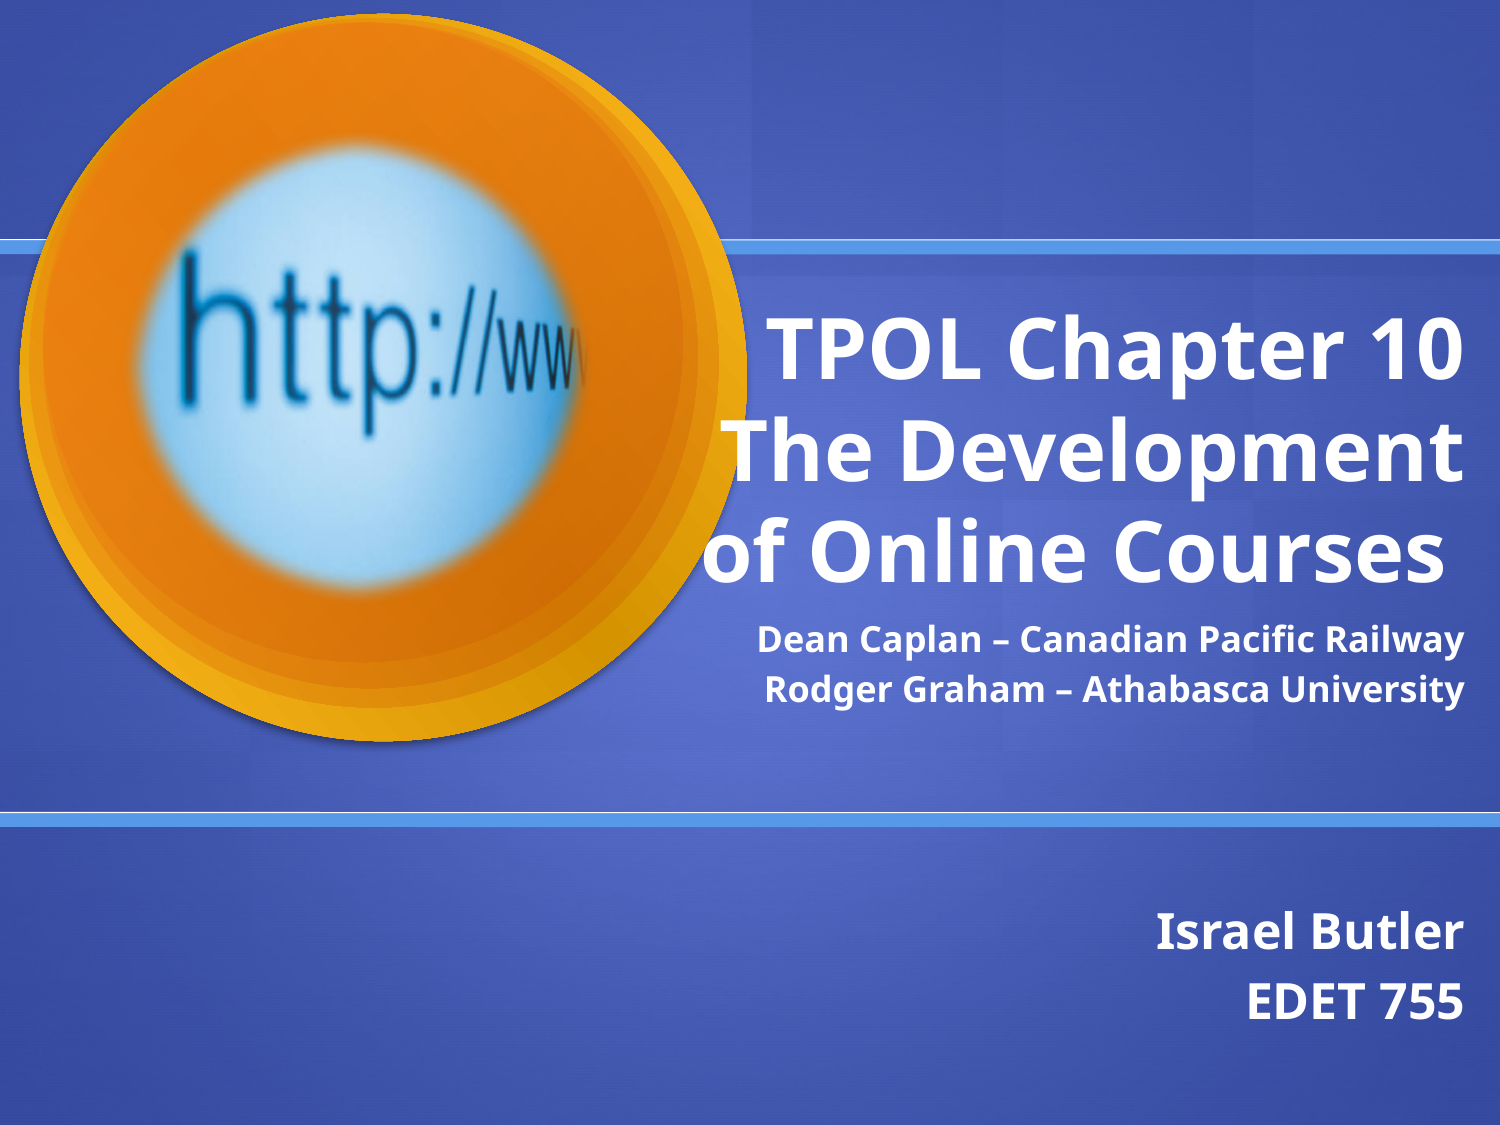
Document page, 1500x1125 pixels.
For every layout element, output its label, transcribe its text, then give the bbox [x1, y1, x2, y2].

text_box Israel Butler EDET 755 [674, 892, 1481, 1038]
title TPOL Chapter 10 The Development of Online Courses [675, 258, 1481, 608]
subtitle Dean Caplan – Canadian Pacific Railway Rodger Graham – Athabasca University [675, 608, 1481, 755]
picture [117, 126, 596, 609]
